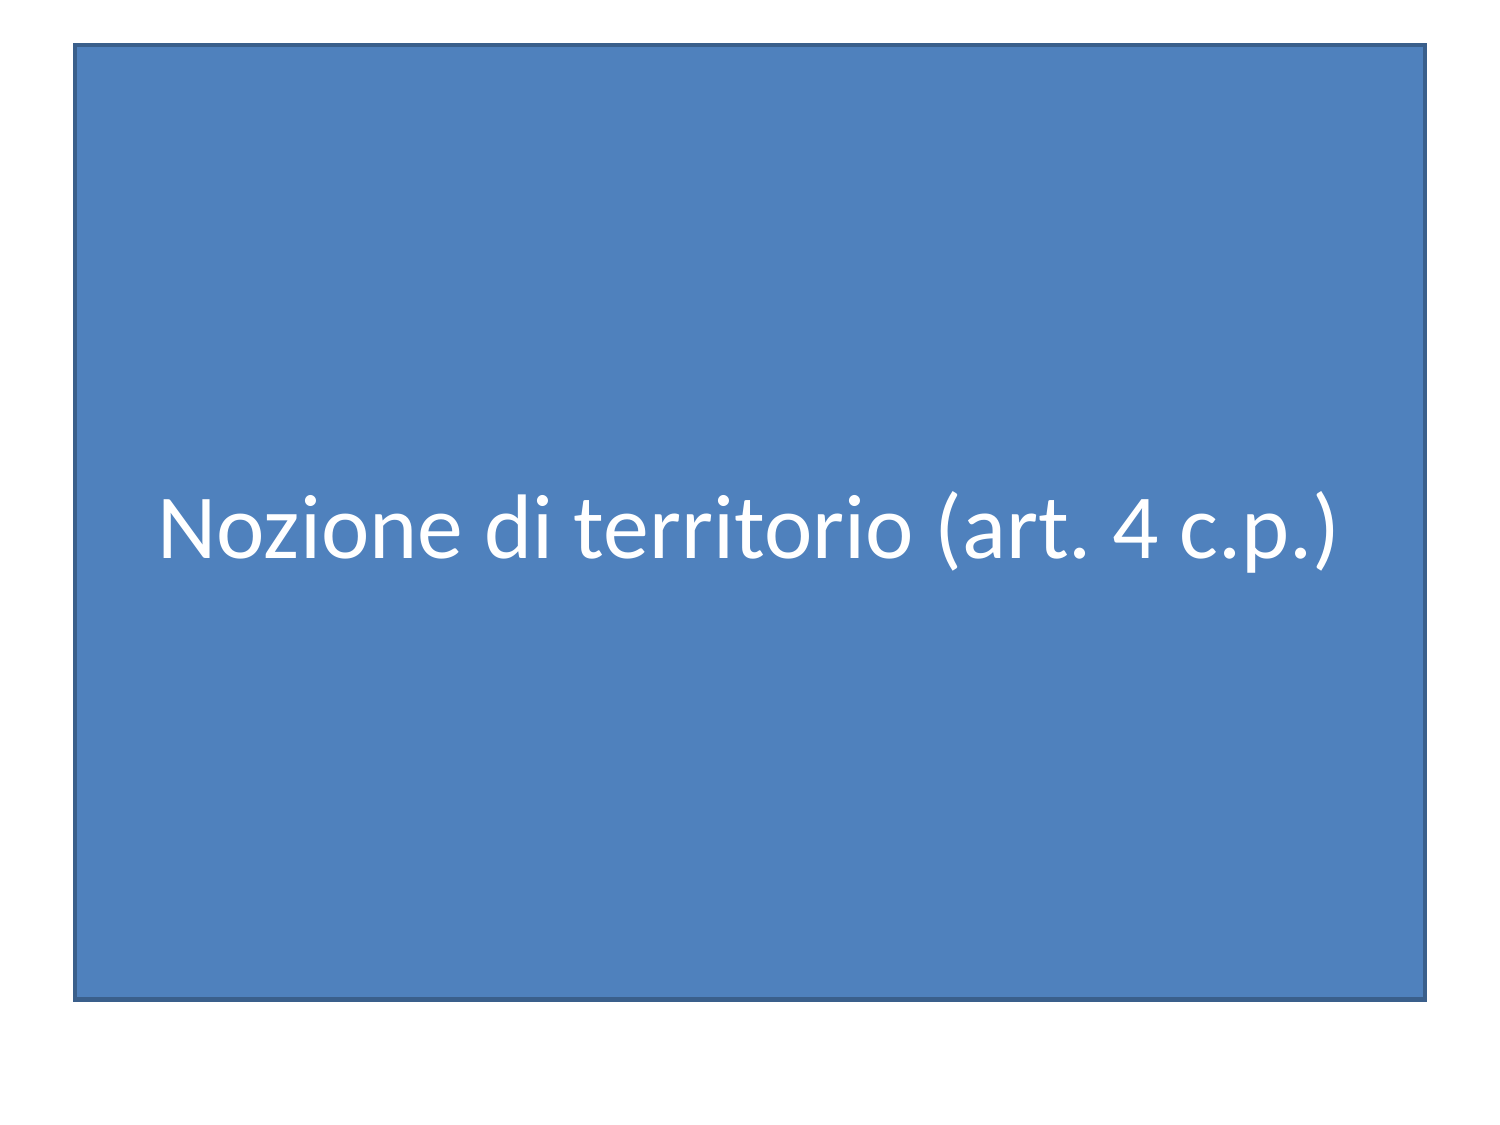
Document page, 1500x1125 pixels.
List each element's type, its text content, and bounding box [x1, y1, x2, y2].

title Nozione di territorio (art. 4 c.p.) [73, 43, 1427, 1002]
